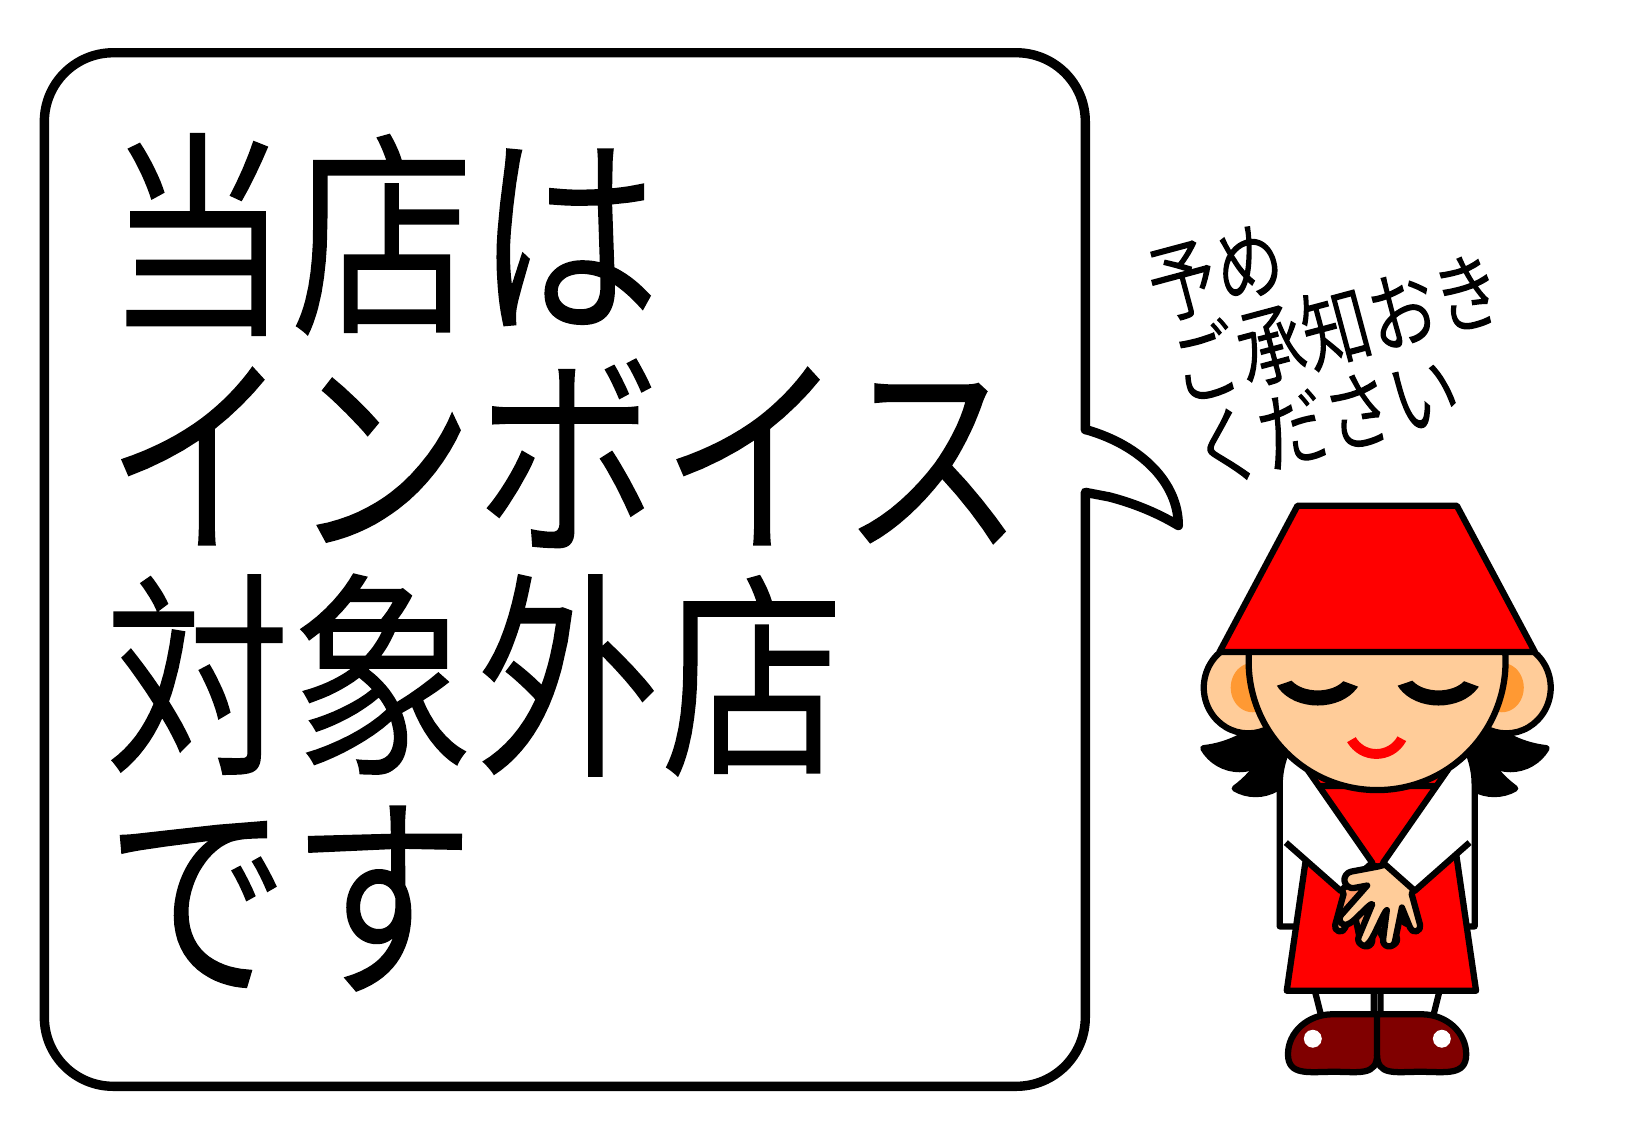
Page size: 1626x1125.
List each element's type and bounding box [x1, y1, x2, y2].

text_box [44, 52, 1179, 1087]
text_box [1203, 505, 1551, 1073]
